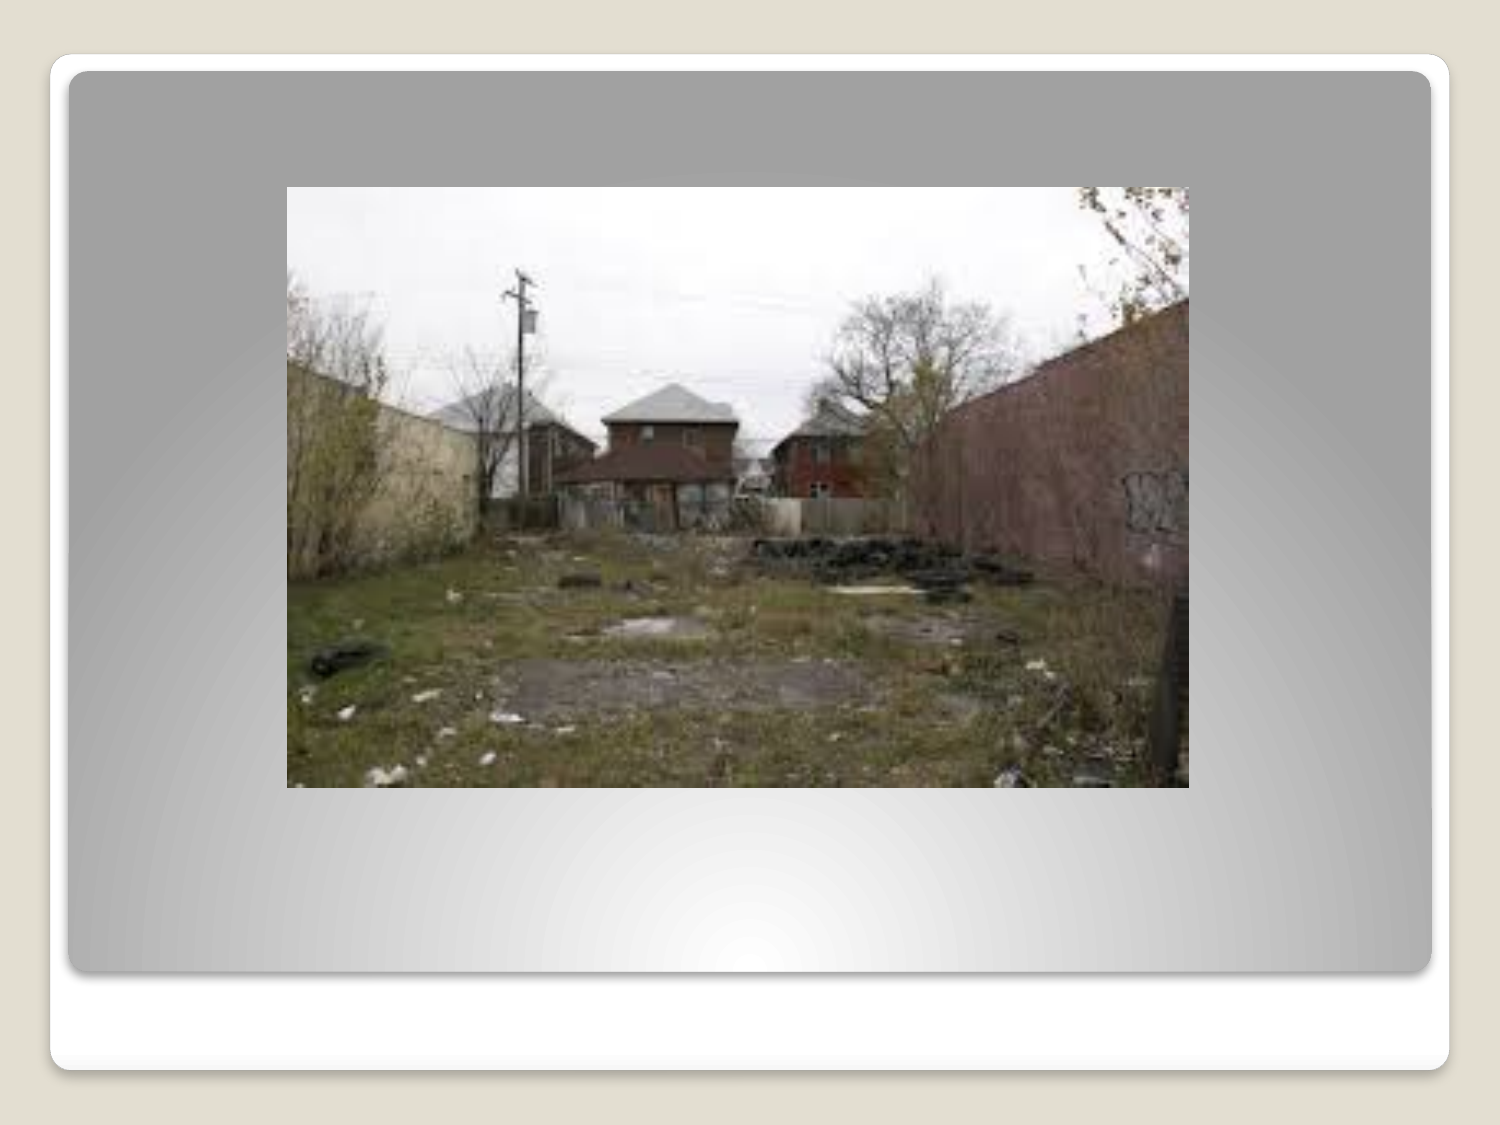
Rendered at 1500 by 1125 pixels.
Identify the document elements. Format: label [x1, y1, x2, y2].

list [287, 187, 1189, 788]
